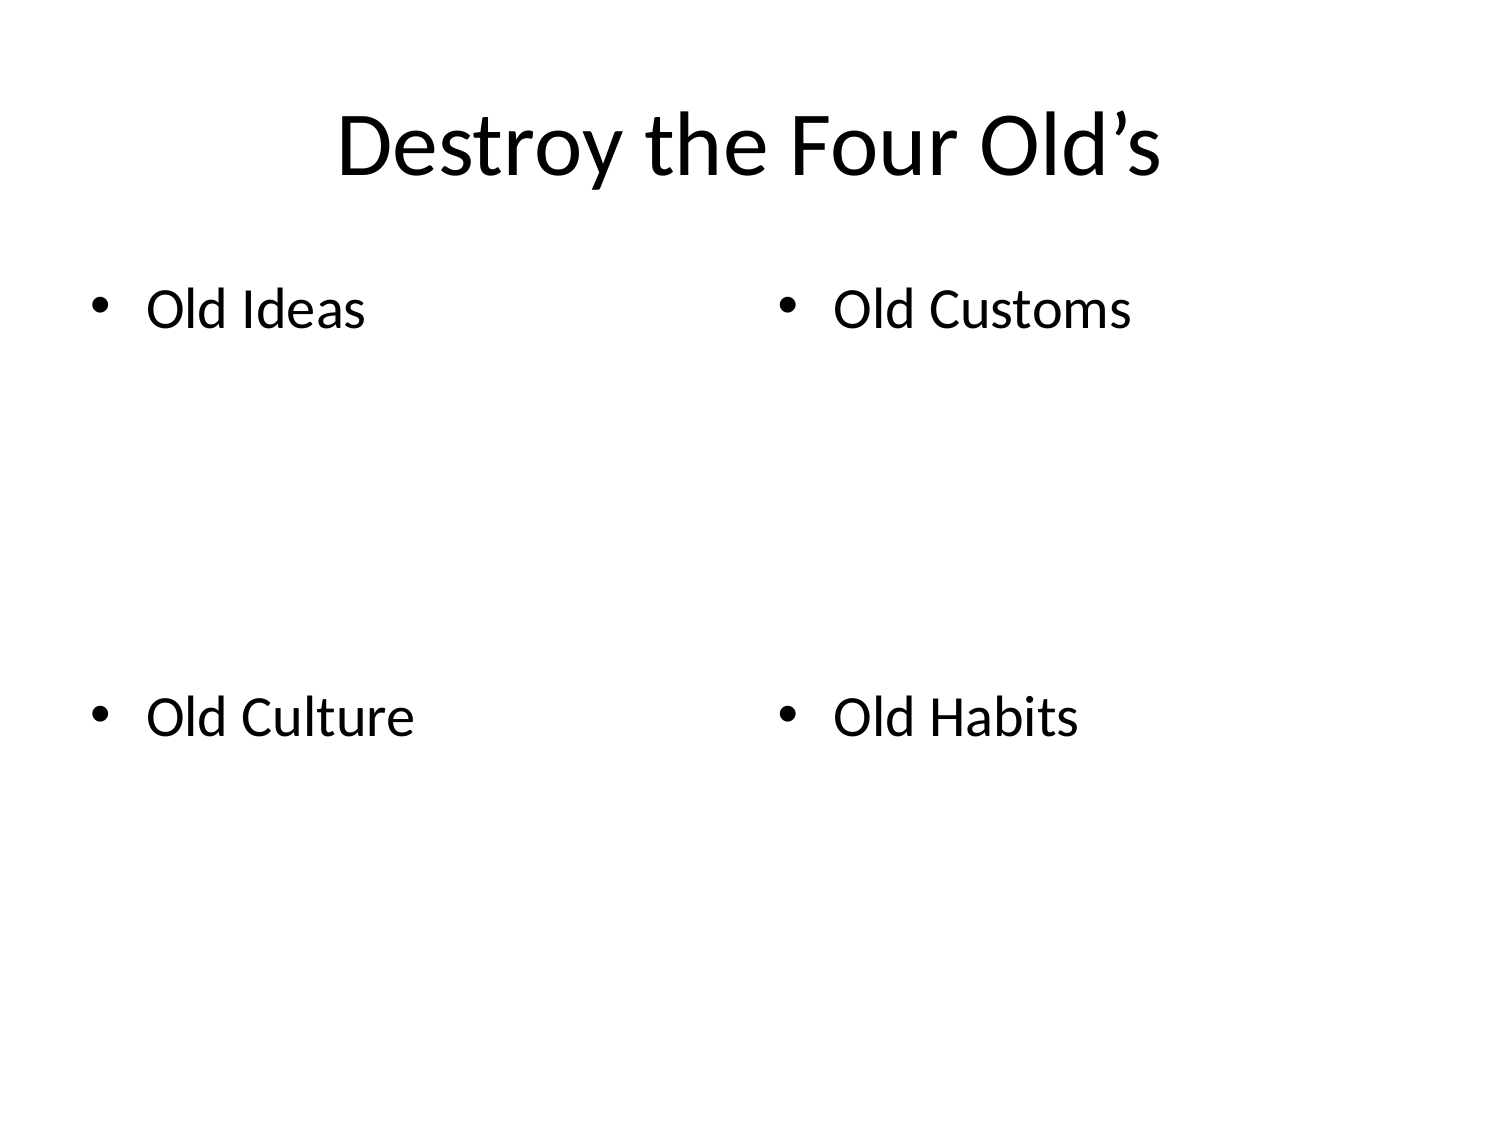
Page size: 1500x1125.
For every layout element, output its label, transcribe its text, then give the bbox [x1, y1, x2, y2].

list Old Customs Old Habits [762, 262, 1425, 1005]
title Destroy the Four Old’s [75, 45, 1425, 233]
list Old Ideas Old Culture [75, 262, 738, 1005]
